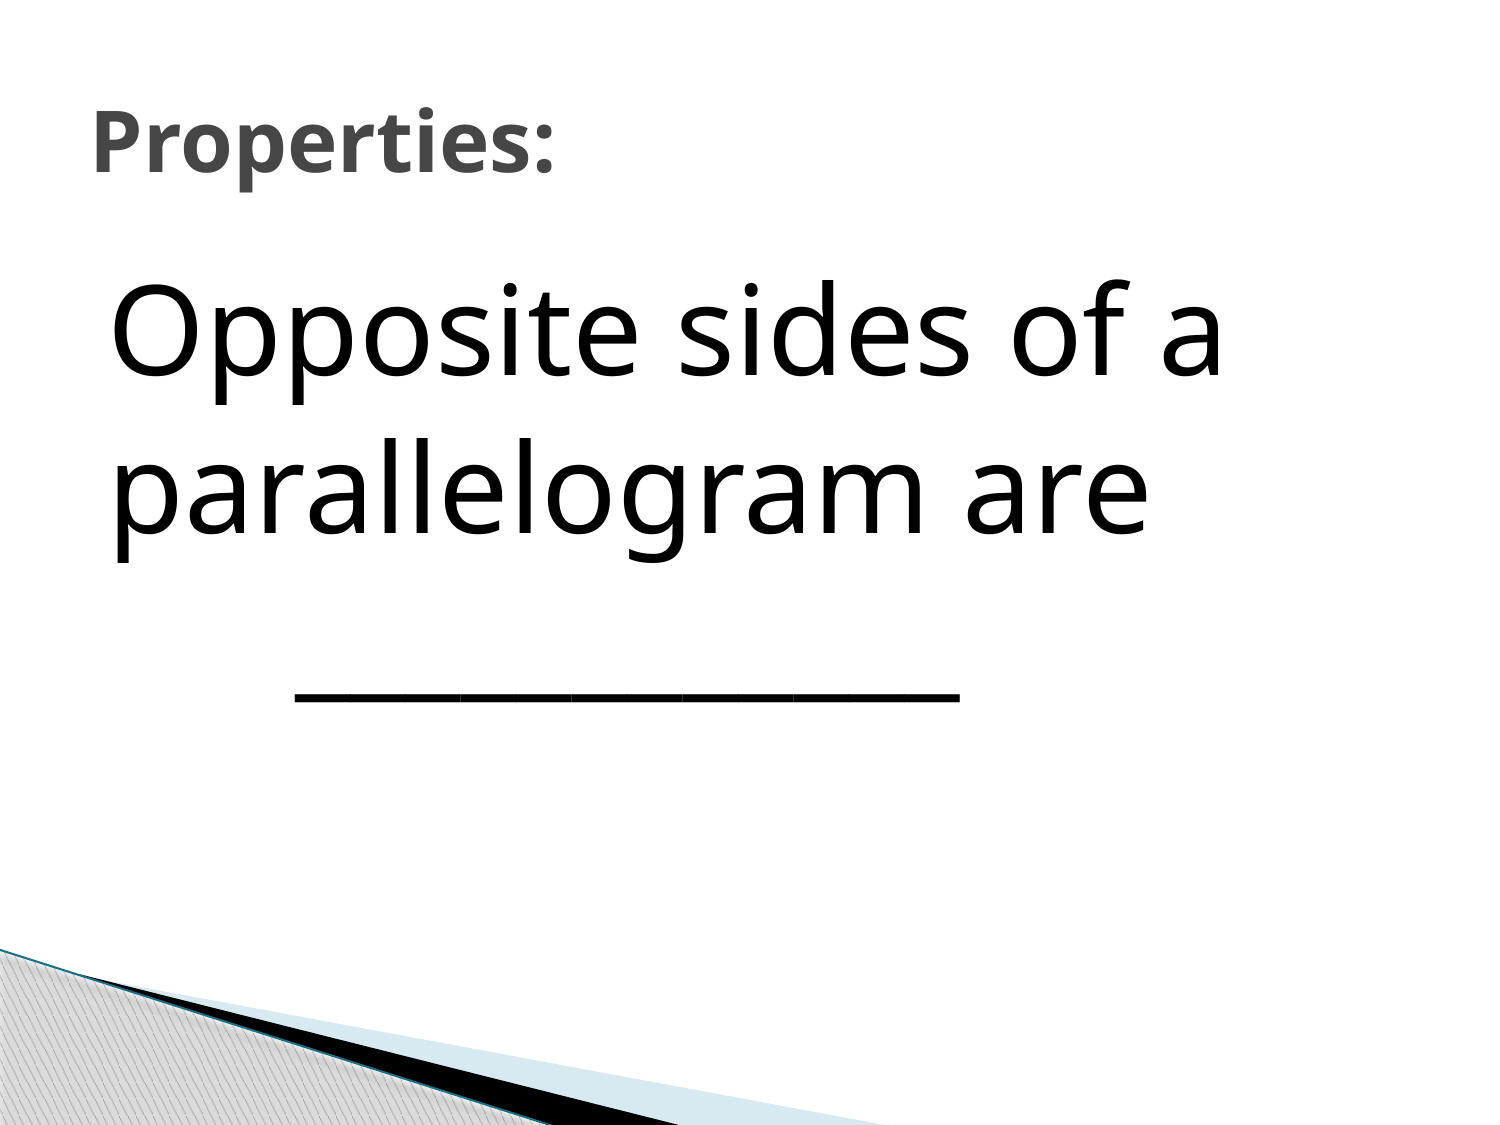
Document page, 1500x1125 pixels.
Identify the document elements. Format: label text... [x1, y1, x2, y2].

title Properties: [75, 45, 1425, 233]
list Opposite sides of a parallelogram are ____________ [75, 243, 1425, 986]
